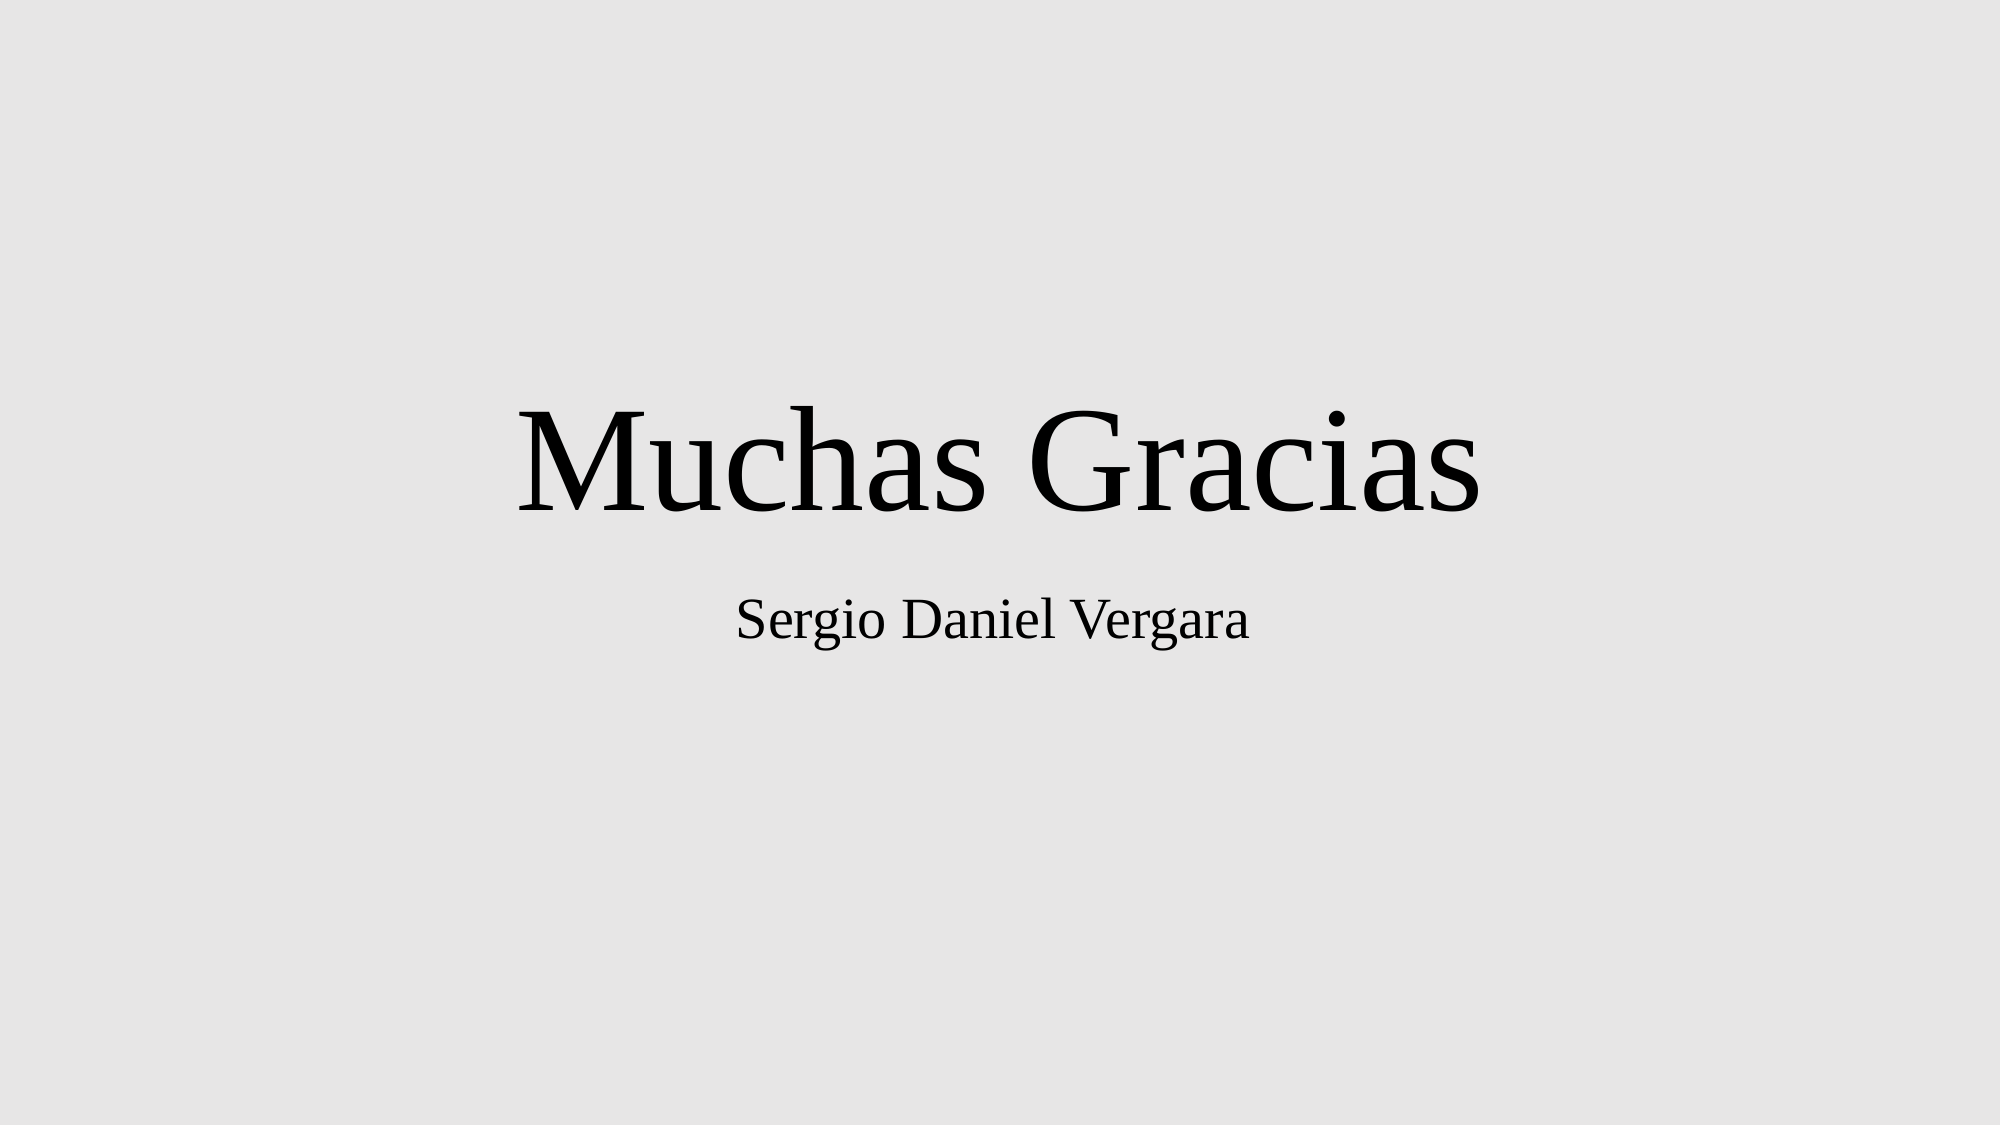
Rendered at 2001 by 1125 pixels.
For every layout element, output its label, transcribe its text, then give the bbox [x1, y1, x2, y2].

text_box Muchas Gracias Sergio Daniel Vergara [218, 352, 1782, 658]
